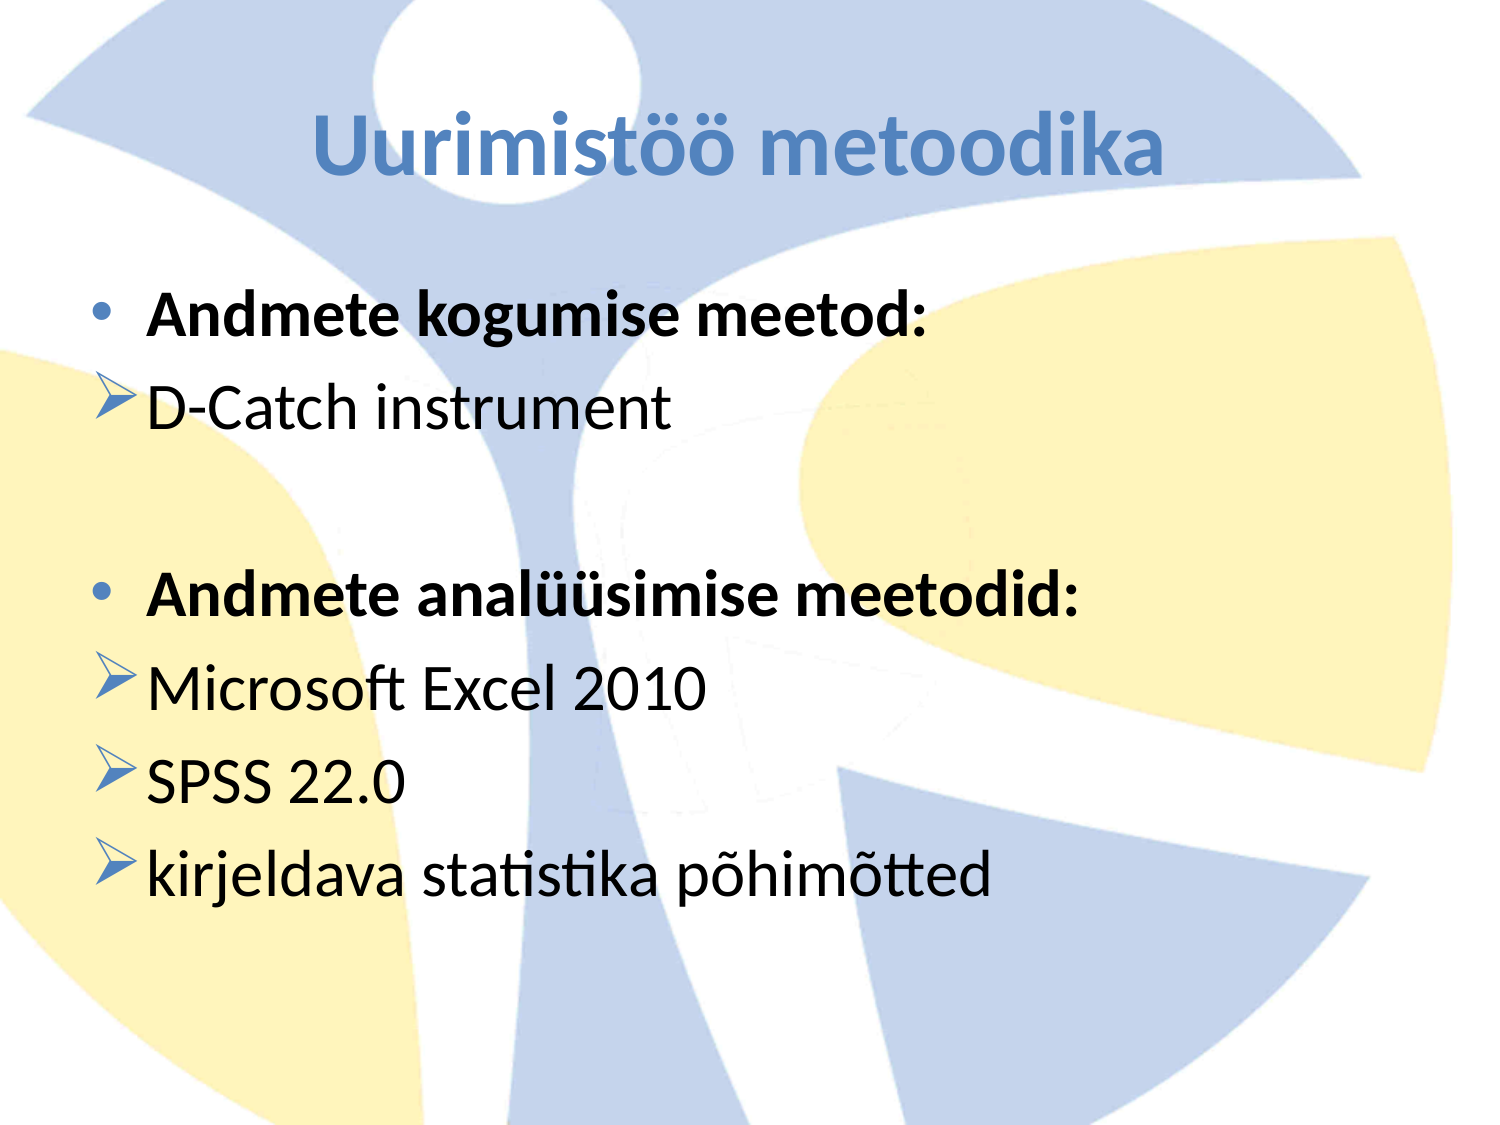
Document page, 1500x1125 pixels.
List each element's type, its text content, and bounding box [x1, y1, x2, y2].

list Andmete kogumise meetod: D-Catch instrument Andmete analüüsimise meetodid: Microsoft Excel 2010 SPSS 22.0 kirjeldava statistika põhimõtted [75, 262, 1425, 1005]
title Uurimistöö metoodika [75, 45, 1425, 233]
picture [0, 0, 1500, 1125]
